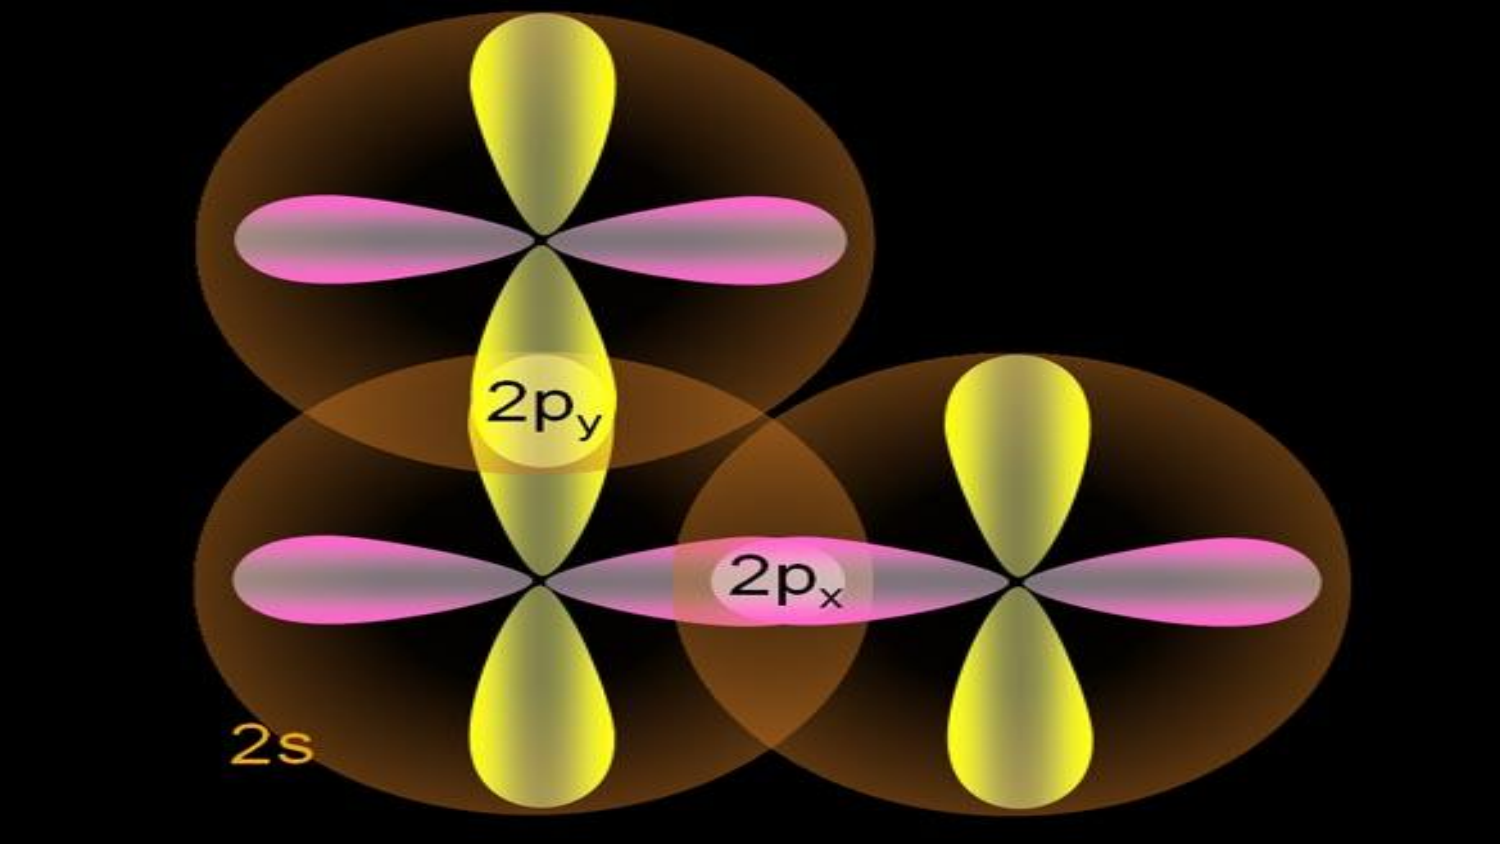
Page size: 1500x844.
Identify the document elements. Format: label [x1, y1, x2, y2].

picture [99, 0, 1413, 844]
